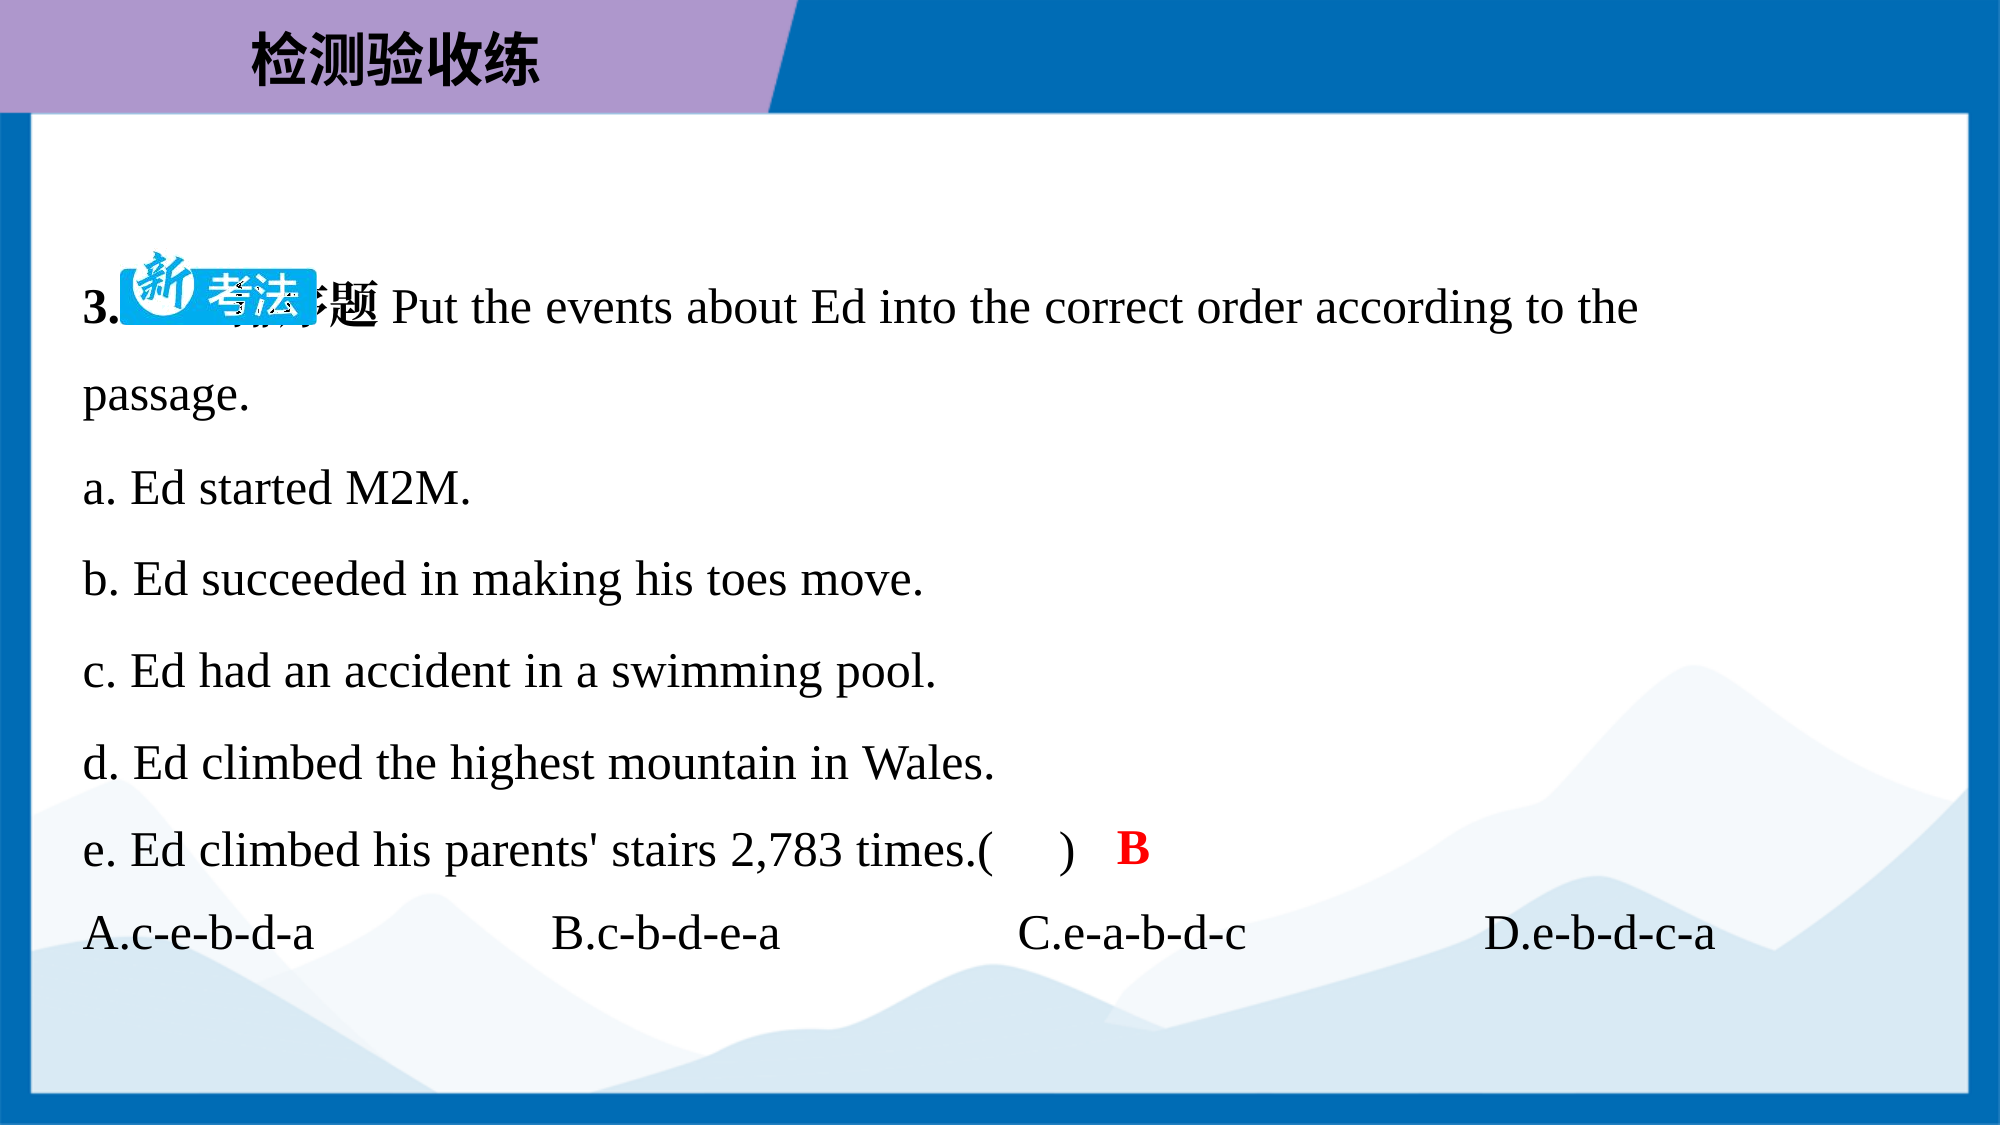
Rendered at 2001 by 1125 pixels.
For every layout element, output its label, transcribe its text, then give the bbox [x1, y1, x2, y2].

text_box a. Ed started M2M. b. Ed succeeded in making his toes move. c. Ed had an accident in a swimming pool. d. Ed climbed the highest mountain in Wales. e. Ed climbed his parents' stairs 2,783 times.( ) [82, 422, 1917, 867]
text_box A.c-e-b-d-a B.c-b-d-e-a C.e-a-b-d-c D.e-b-d-c-a [82, 872, 1917, 950]
picture [0, 0, 2000, 1125]
text_box B [1098, 787, 1169, 866]
text_box 3. 排序题Put the events about Ed into the correct order according to the passage. [82, 241, 1917, 412]
